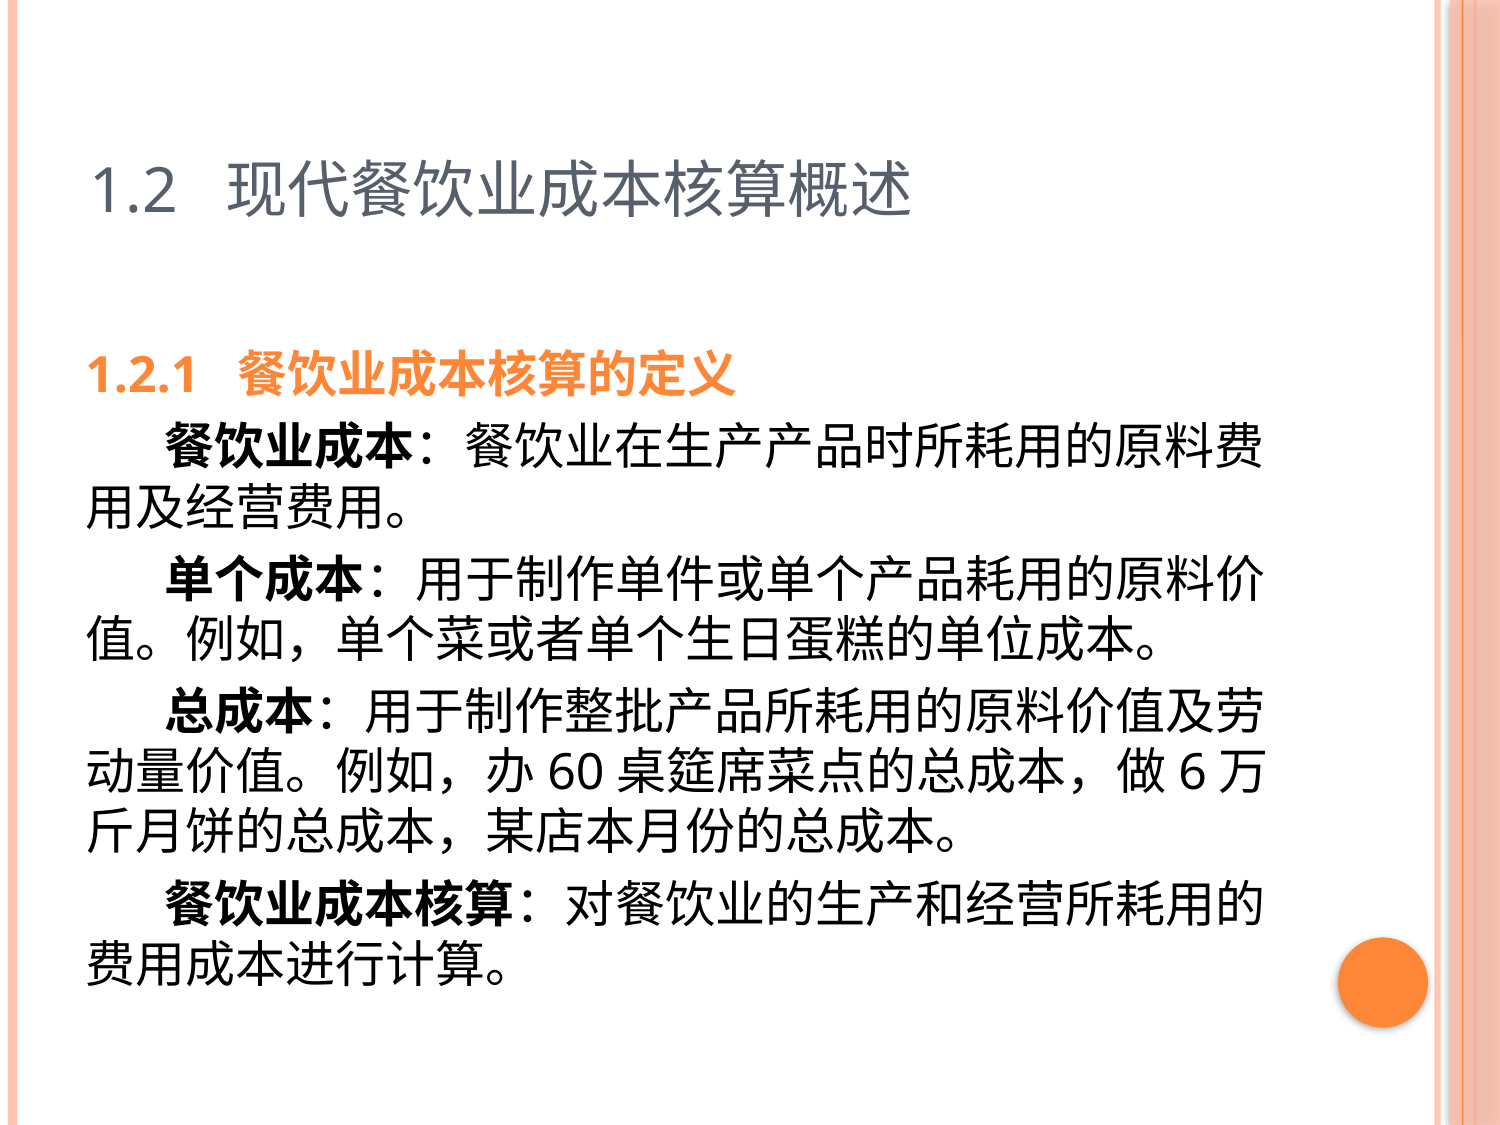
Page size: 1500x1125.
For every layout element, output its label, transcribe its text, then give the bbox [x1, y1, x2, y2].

list 1.2.1 餐饮业成本核算的定义 餐饮业成本：餐饮业在生产产品时所耗用的原料费用及经营费用。 单个成本：用于制作单件或单个产品耗用的原料价值。例如，单个菜或者单个生日蛋糕的单位成本。 总成本：用于制作整批产品所耗用的原料价值及劳动量价值。例如，办60桌筵席菜点的总成本，做6万斤月饼的总成本，某店本月份的总成本。 餐饮业成本核算：对餐饮业的生产和经营所耗用的费用成本进行计算。 [70, 262, 1324, 1063]
title 1.2 现代餐饮业成本核算概述 [75, 45, 1300, 233]
